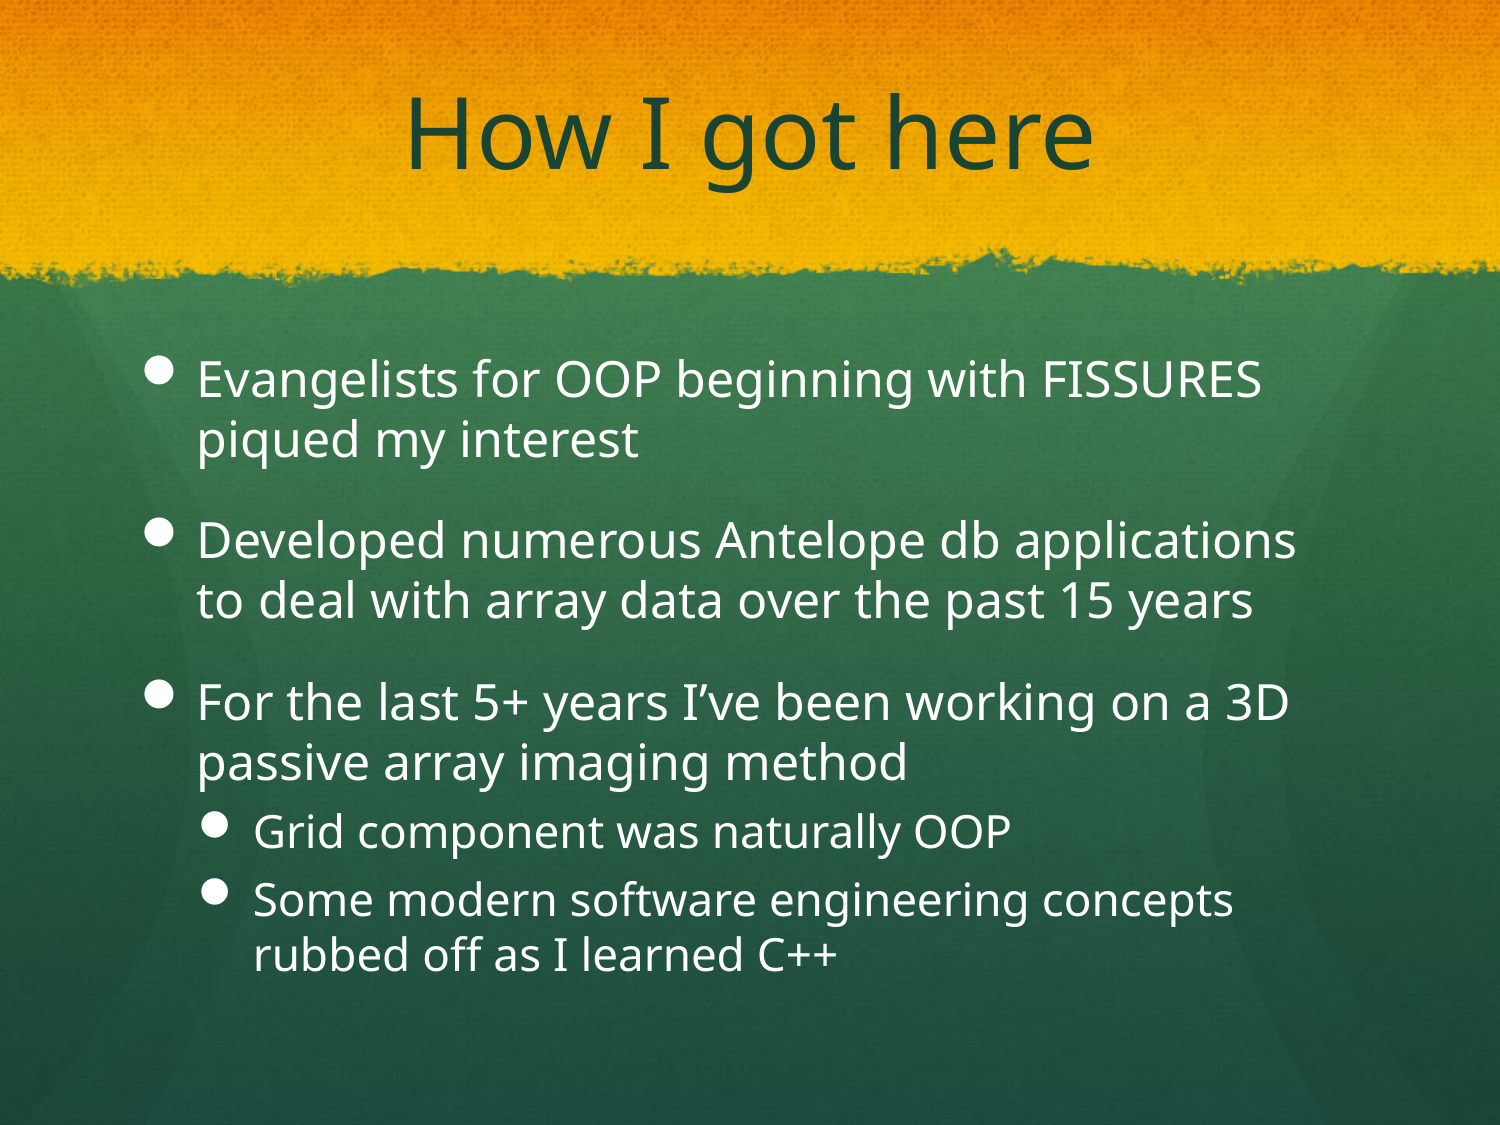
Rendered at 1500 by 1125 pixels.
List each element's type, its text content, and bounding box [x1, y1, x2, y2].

list Evangelists for OOP beginning with FISSURES piqued my interest Developed numerous Antelope db applications to deal with array data over the past 15 years For the last 5+ years I’ve been working on a 3D passive array imaging method Grid component was naturally OOP Some modern software engineering concepts rubbed off as I learned C++ [125, 339, 1375, 1026]
title How I got here [125, 13, 1375, 246]
picture [0, 0, 1500, 1125]
